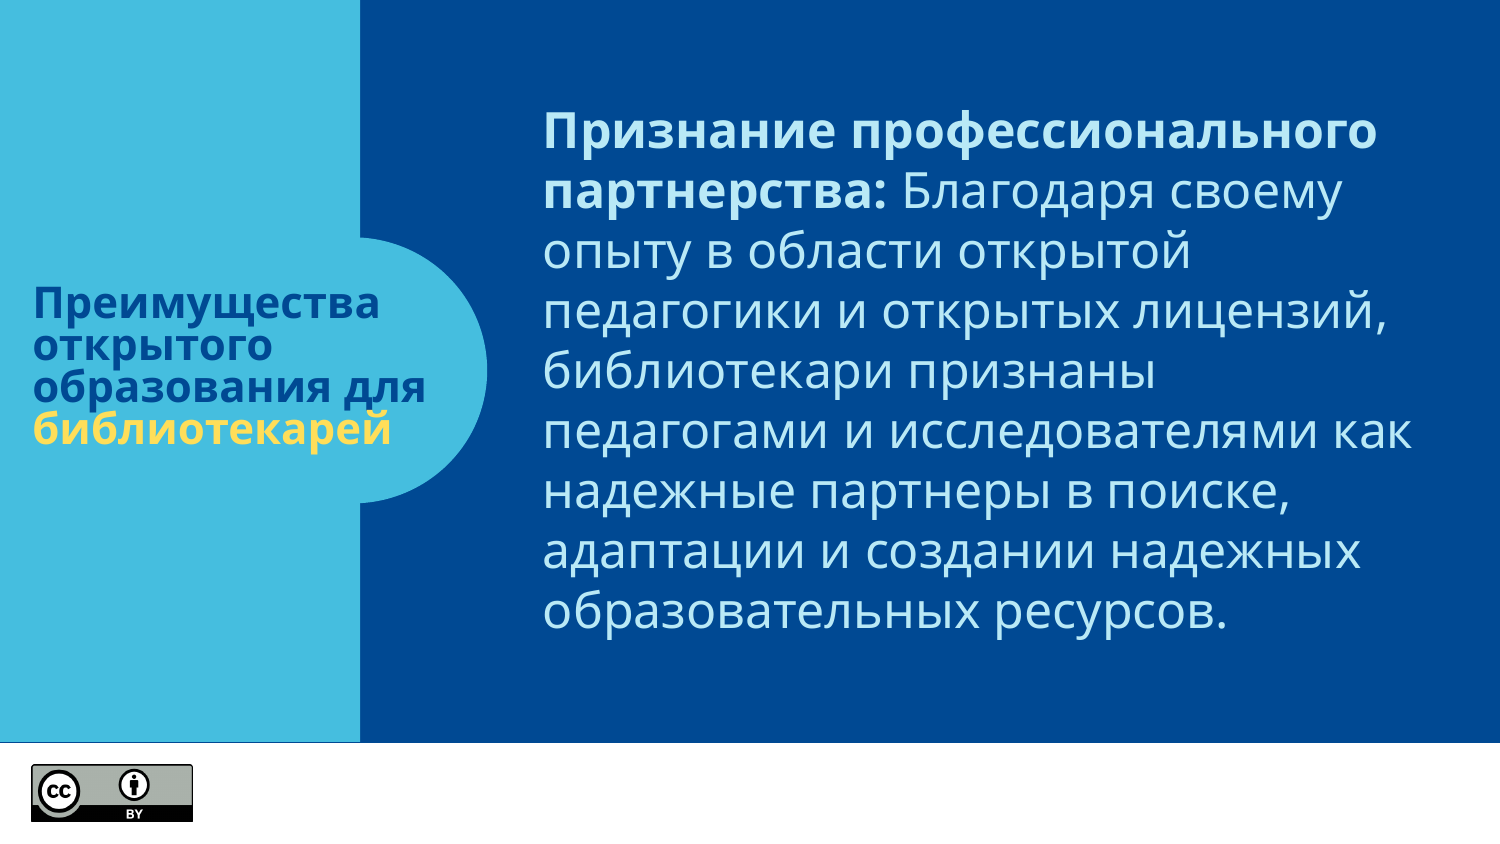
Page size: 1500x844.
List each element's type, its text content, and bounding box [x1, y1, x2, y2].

text_box [0, 750, 1500, 844]
text_box [445, 273, 488, 468]
text_box [264, 237, 441, 270]
picture [31, 764, 193, 822]
text_box Преимущества открытого образования для библиотекарей [17, 270, 445, 469]
text_box Признание профессионального партнерства: Благодаря своему опыту в области открытой педагогики и открытых лицензий, библиотекари признаны педагогами и исследователями как надежные партнеры в поиске, адаптации и создании надежных образовательных ресурсов. [527, 83, 1443, 654]
text_box [262, 469, 443, 504]
text_box [0, 0, 361, 742]
